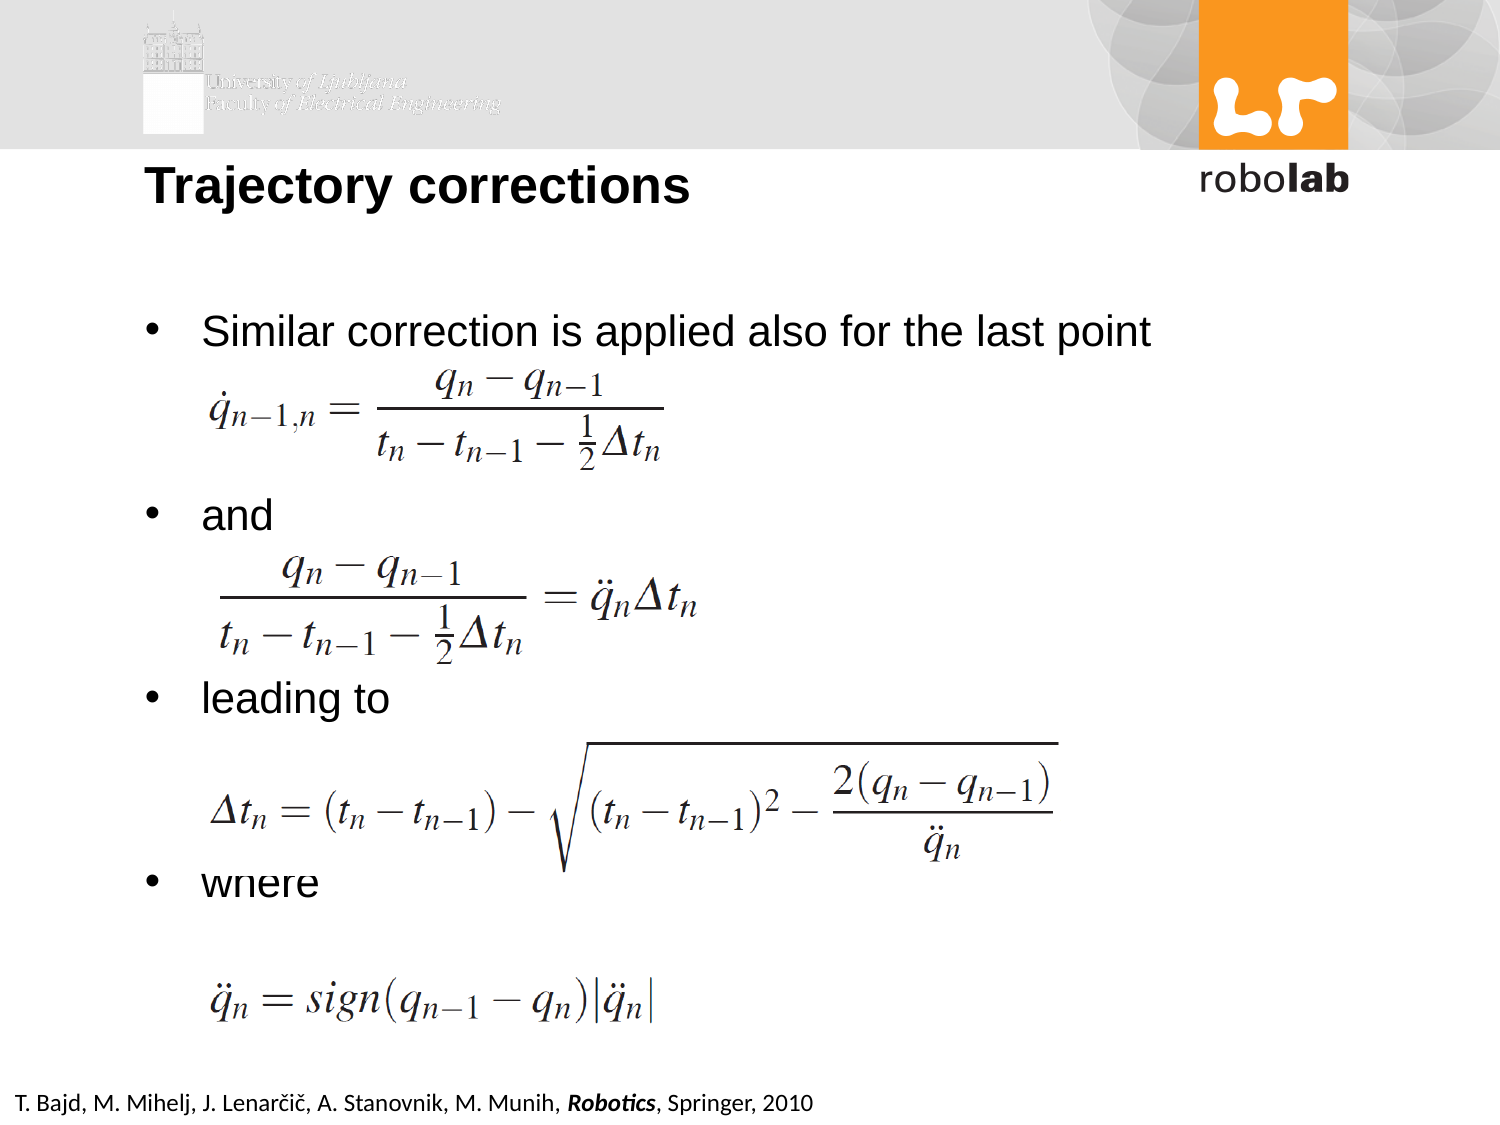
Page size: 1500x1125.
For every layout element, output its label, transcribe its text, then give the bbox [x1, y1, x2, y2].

list Similar correction is applied also for the last point and leading to where [129, 295, 1311, 1034]
title Trajectory corrections [129, 94, 1311, 272]
picture [998, 0, 1500, 196]
picture [143, 10, 501, 94]
picture [206, 361, 668, 471]
picture [206, 550, 700, 666]
picture [206, 738, 1061, 877]
picture [208, 971, 657, 1031]
